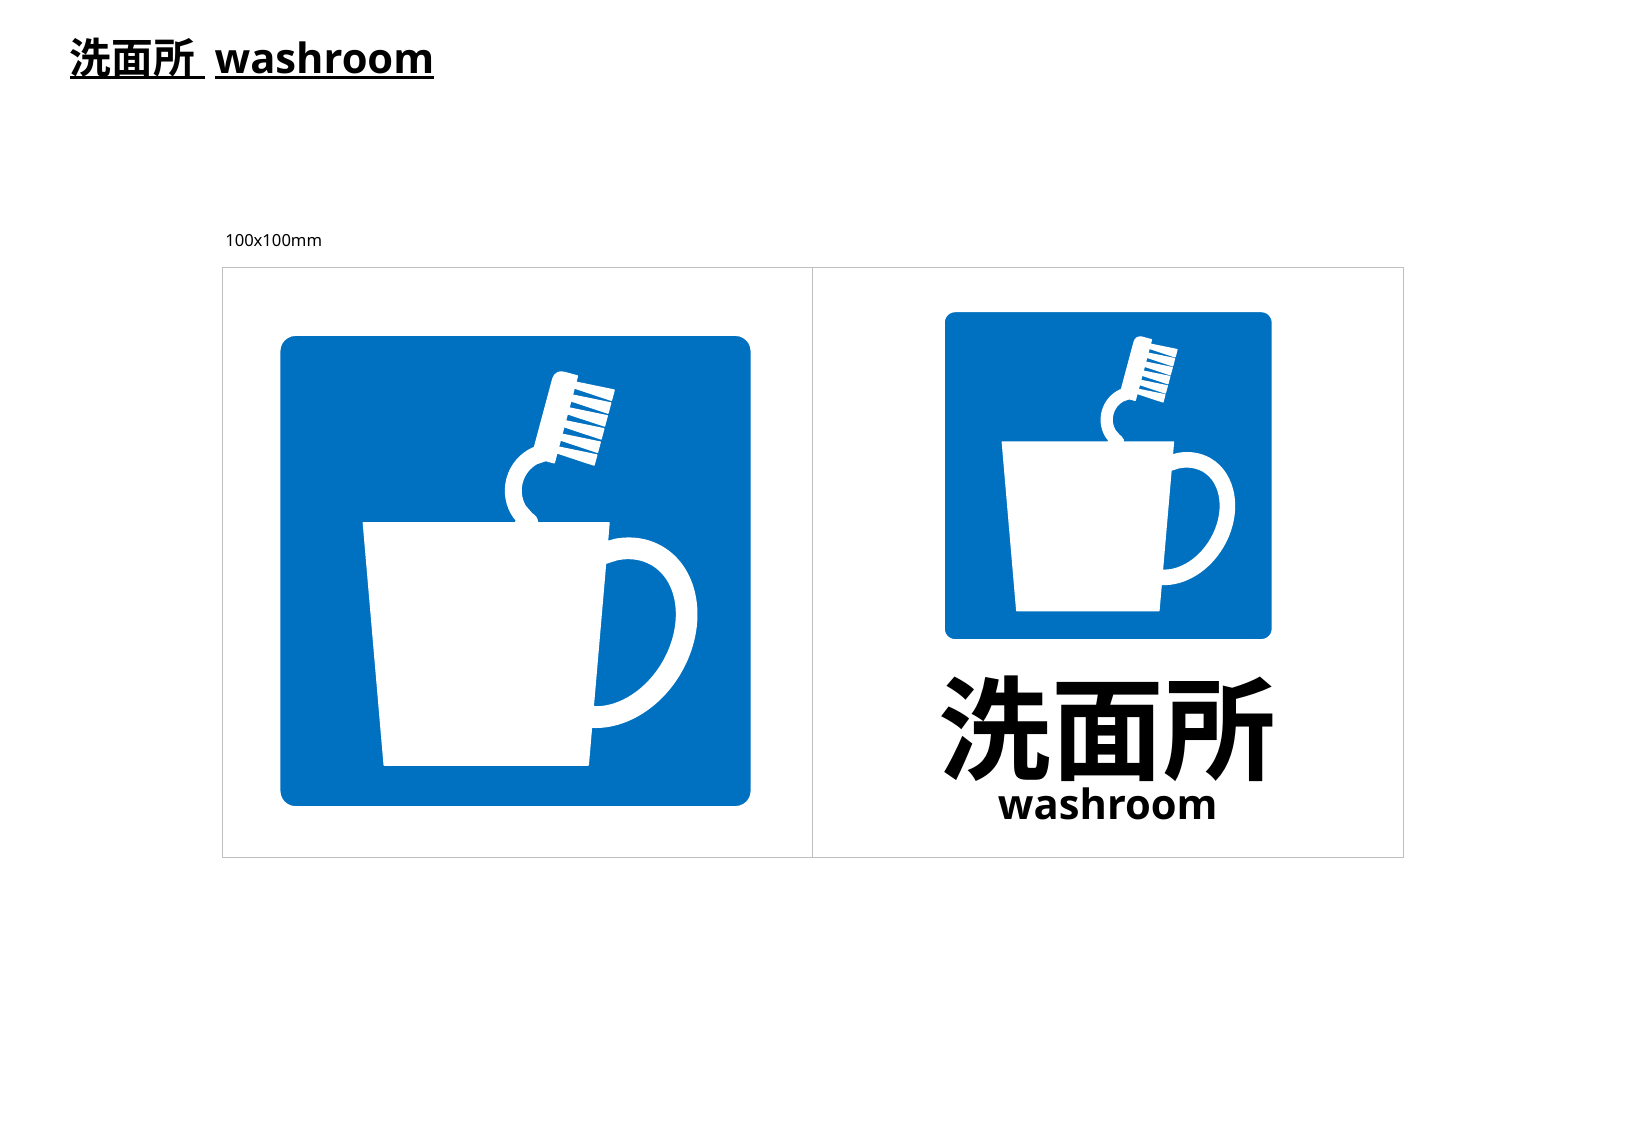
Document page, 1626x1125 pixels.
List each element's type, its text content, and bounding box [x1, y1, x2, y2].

text_box washroom [983, 770, 1233, 836]
text_box 洗面所 [924, 651, 1292, 802]
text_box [944, 311, 1273, 640]
text_box [811, 266, 1404, 859]
text_box [221, 266, 811, 859]
text_box 100x100mm [225, 229, 323, 250]
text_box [279, 335, 752, 807]
text_box 洗面所 washroom [55, 24, 450, 89]
